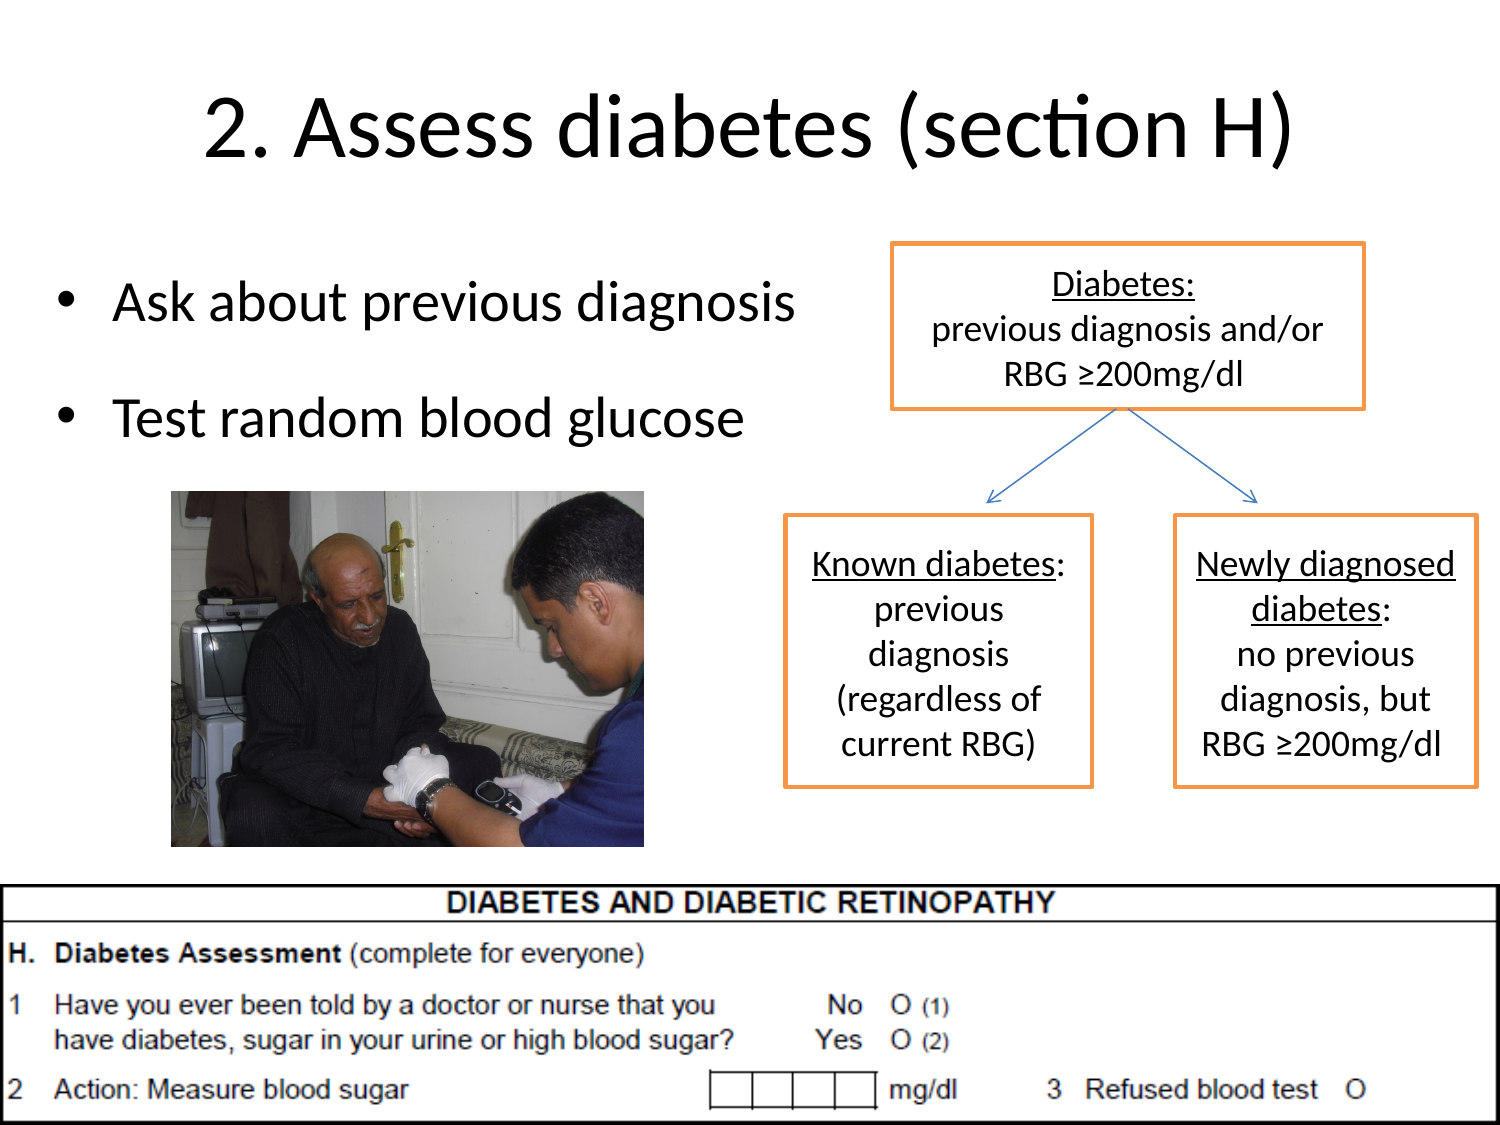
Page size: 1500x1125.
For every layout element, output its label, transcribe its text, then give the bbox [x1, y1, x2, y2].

text_box Diabetes: previous diagnosis and/or RBG ≥200mg/dl [890, 241, 1366, 411]
text_box Newly diagnosed diabetes: no previous diagnosis, but RBG ≥200mg/dl [1173, 513, 1479, 789]
picture [0, 884, 1500, 1125]
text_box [1127, 408, 1258, 504]
text_box Known diabetes: previous diagnosis (regardless of current RBG) [783, 513, 1094, 789]
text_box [985, 408, 1117, 504]
title 2. Assess diabetes (section H) [74, 44, 1426, 197]
picture [170, 491, 644, 847]
list Ask about previous diagnosis Test random blood glucose [41, 255, 845, 469]
